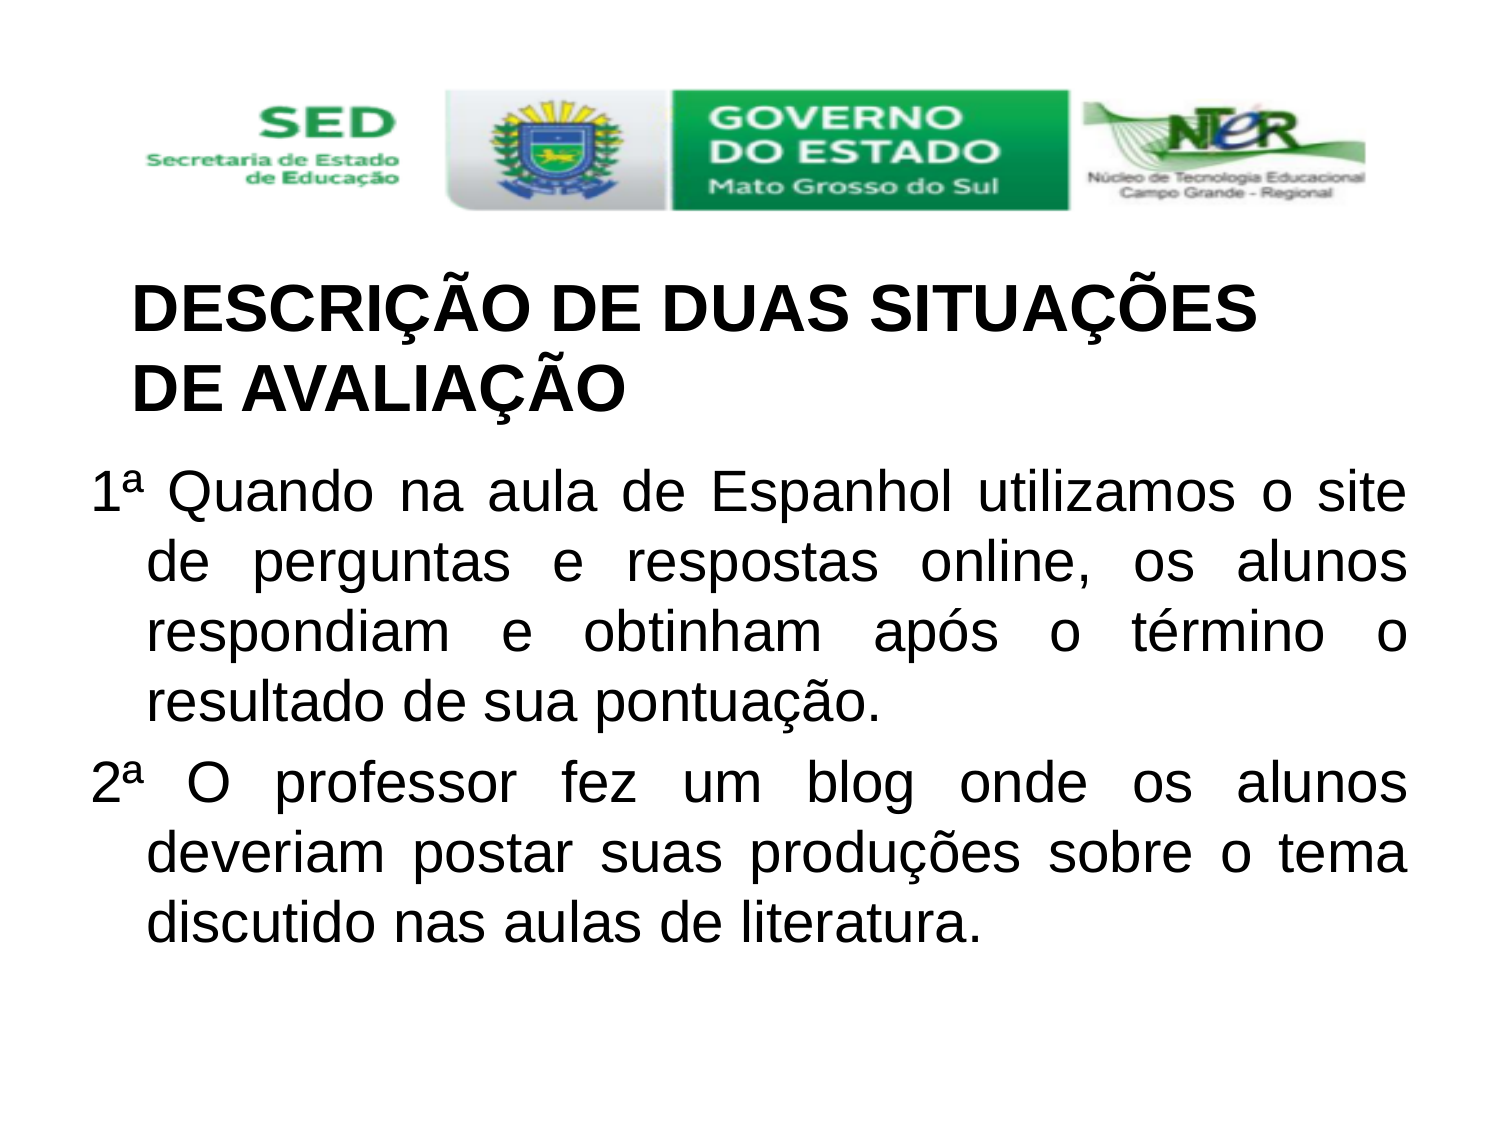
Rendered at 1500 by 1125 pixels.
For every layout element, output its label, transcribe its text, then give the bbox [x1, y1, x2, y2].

picture [105, 70, 1383, 223]
text_box DESCRIÇÃO DE DUAS SITUAÇÕES DE AVALIAÇÃO [117, 257, 1360, 445]
list 1ª Quando na aula de Espanhol utilizamos o site de perguntas e respostas online, os alunos respondiam e obtinham após o término o resultado de sua pontuação. 2ª O professor fez um blog onde os alunos deveriam postar suas produções sobre o tema discutido nas aulas de literatura. [74, 445, 1426, 1055]
